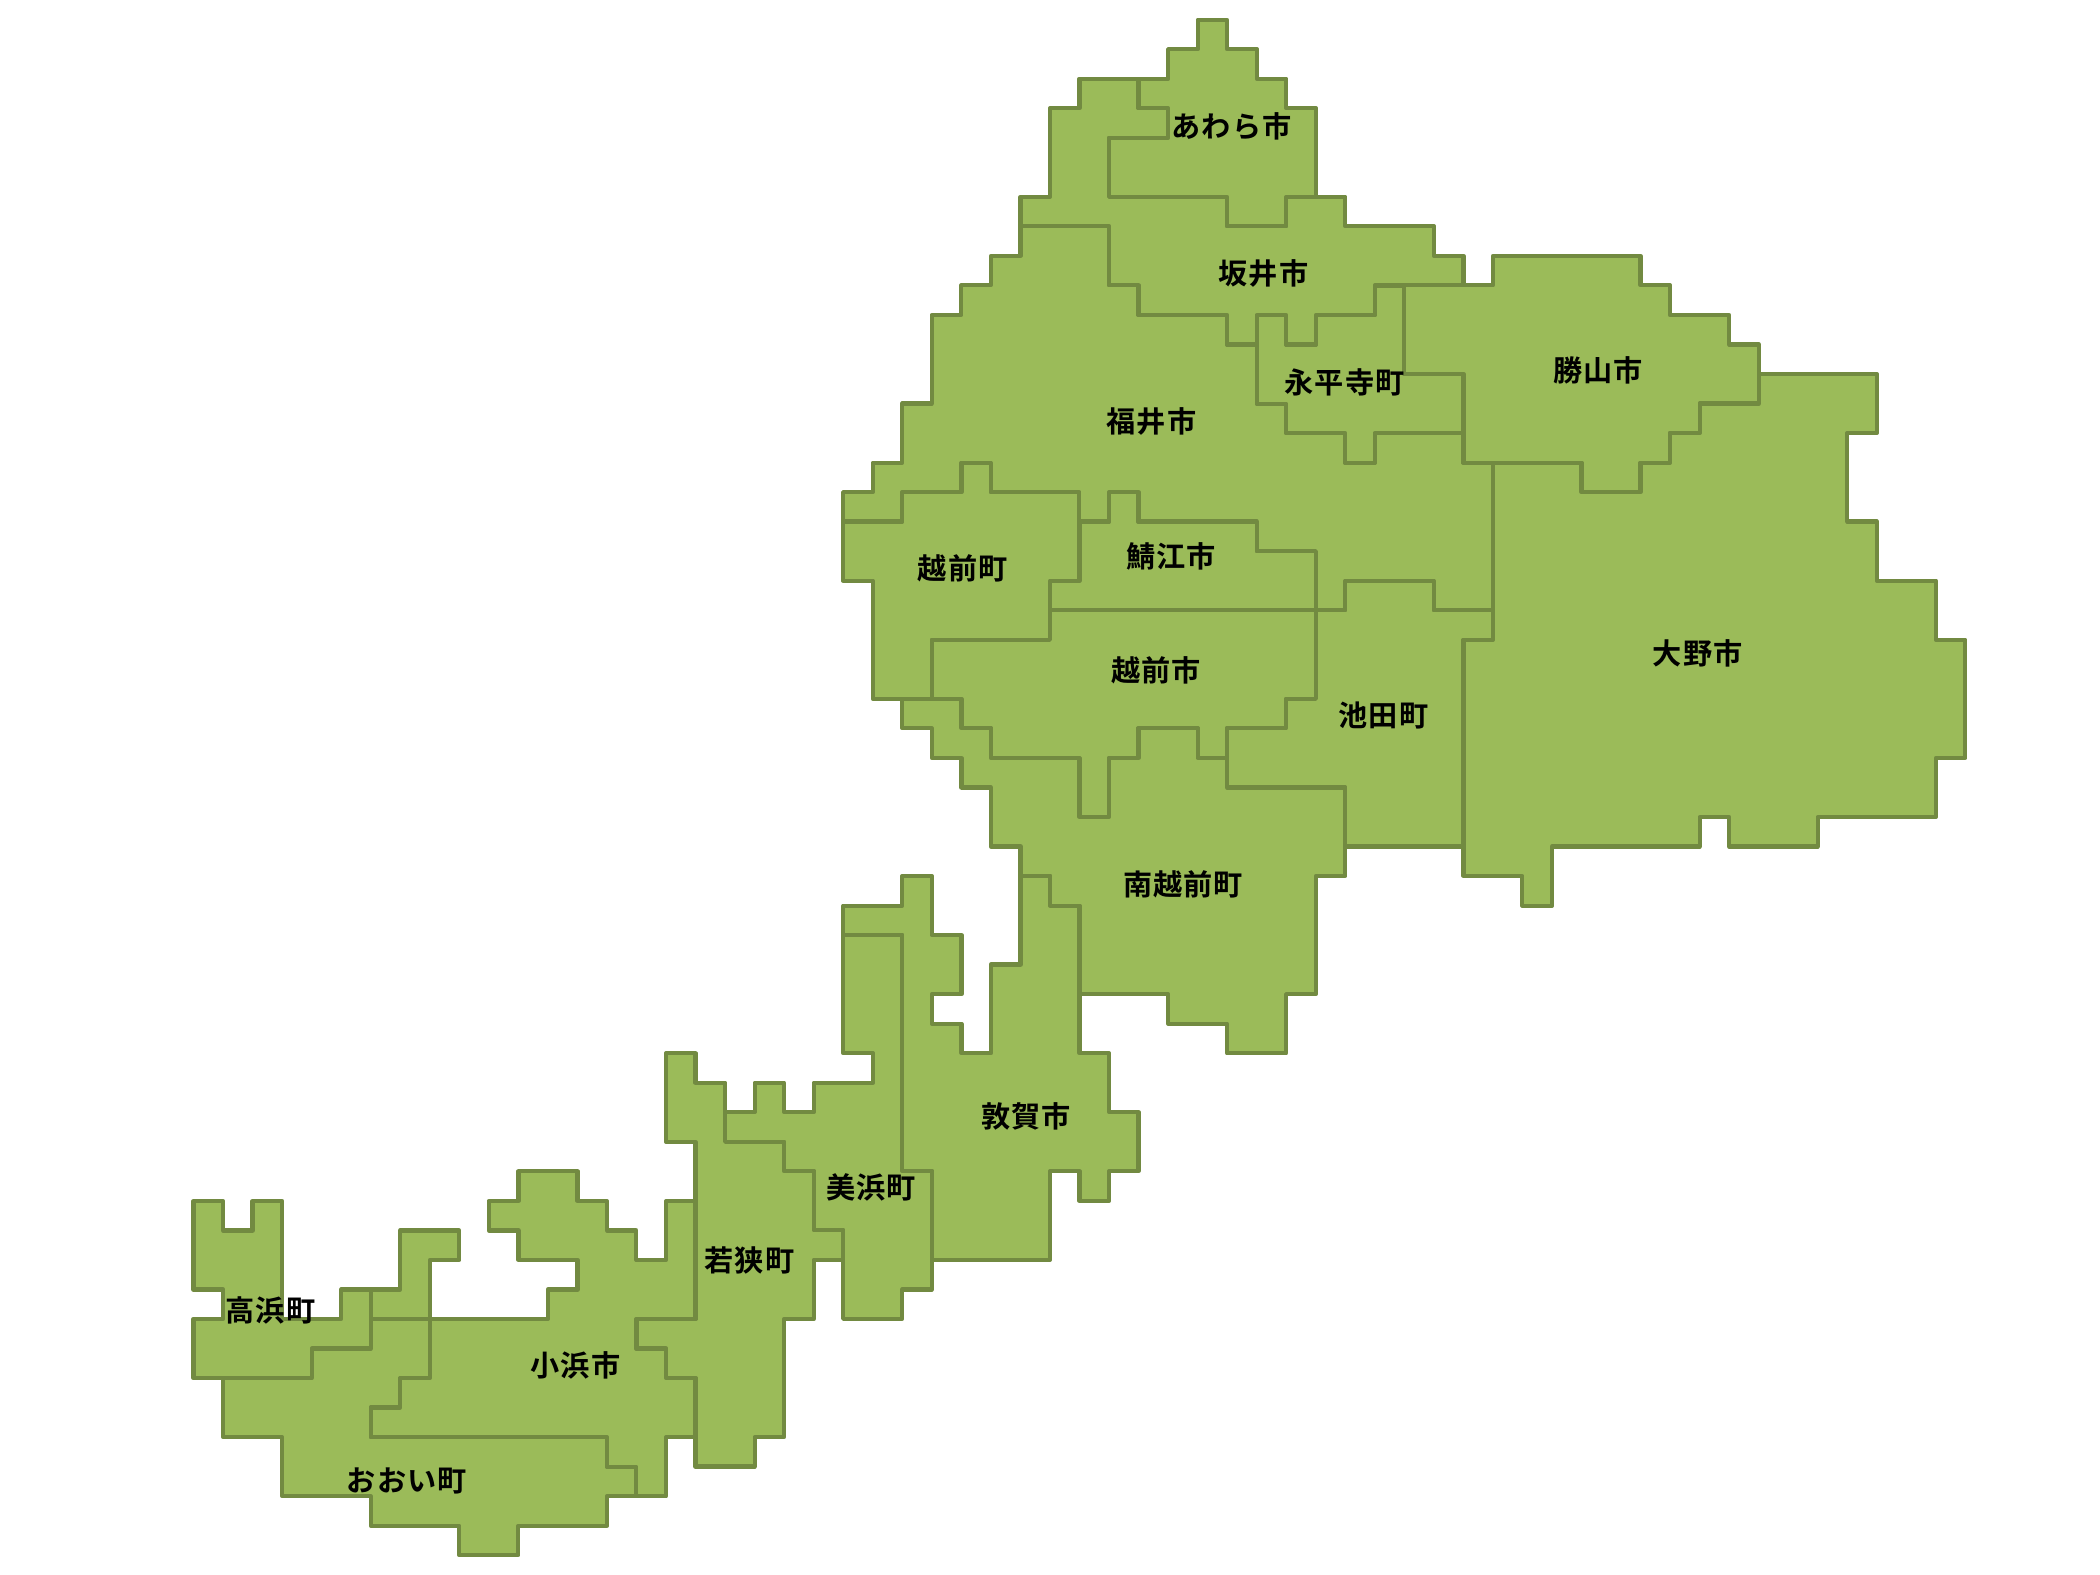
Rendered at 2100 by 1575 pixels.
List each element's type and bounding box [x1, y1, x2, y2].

text_box [193, 19, 1966, 1556]
